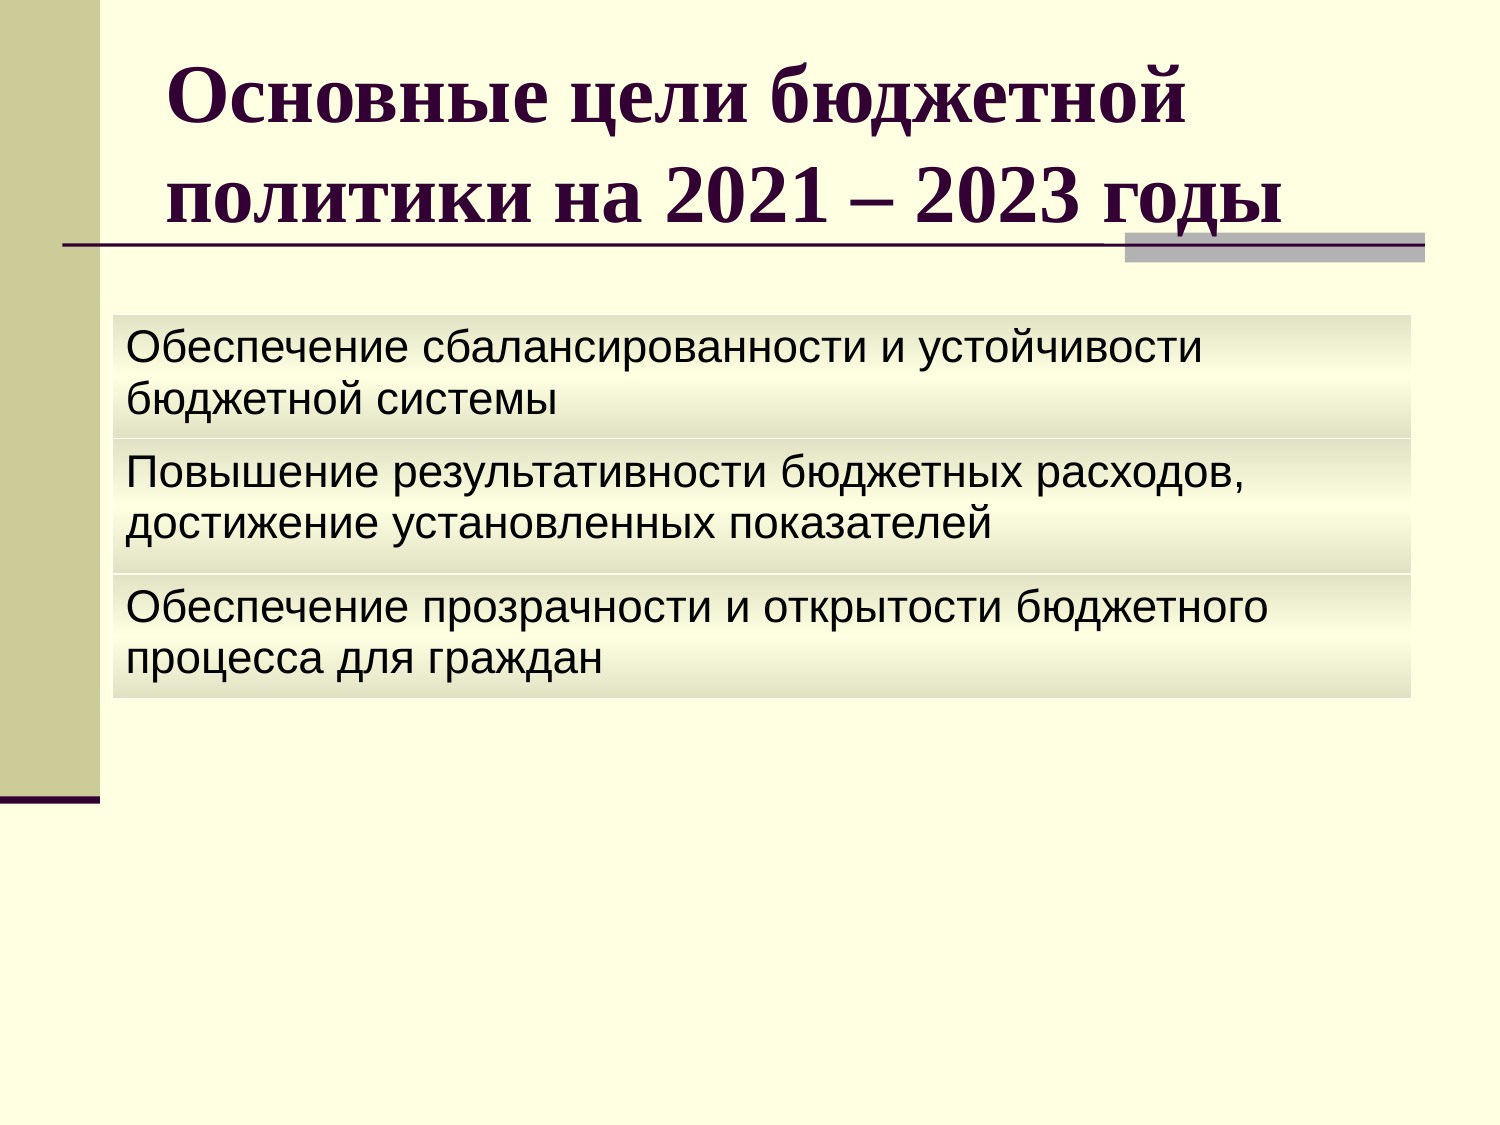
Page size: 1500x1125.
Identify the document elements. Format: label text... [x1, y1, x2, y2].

table_cell Повышение результативности бюджетных расходов, достижение установленных показателей [113, 439, 1411, 573]
table_header Обеспечение сбалансированности и устойчивости бюджетной системы [113, 315, 1411, 438]
table_cell Обеспечение прозрачности и открытости бюджетного процесса для граждан [113, 575, 1411, 698]
title Основные цели бюджетной политики на 2021 – 2023 годы [149, 45, 1426, 234]
